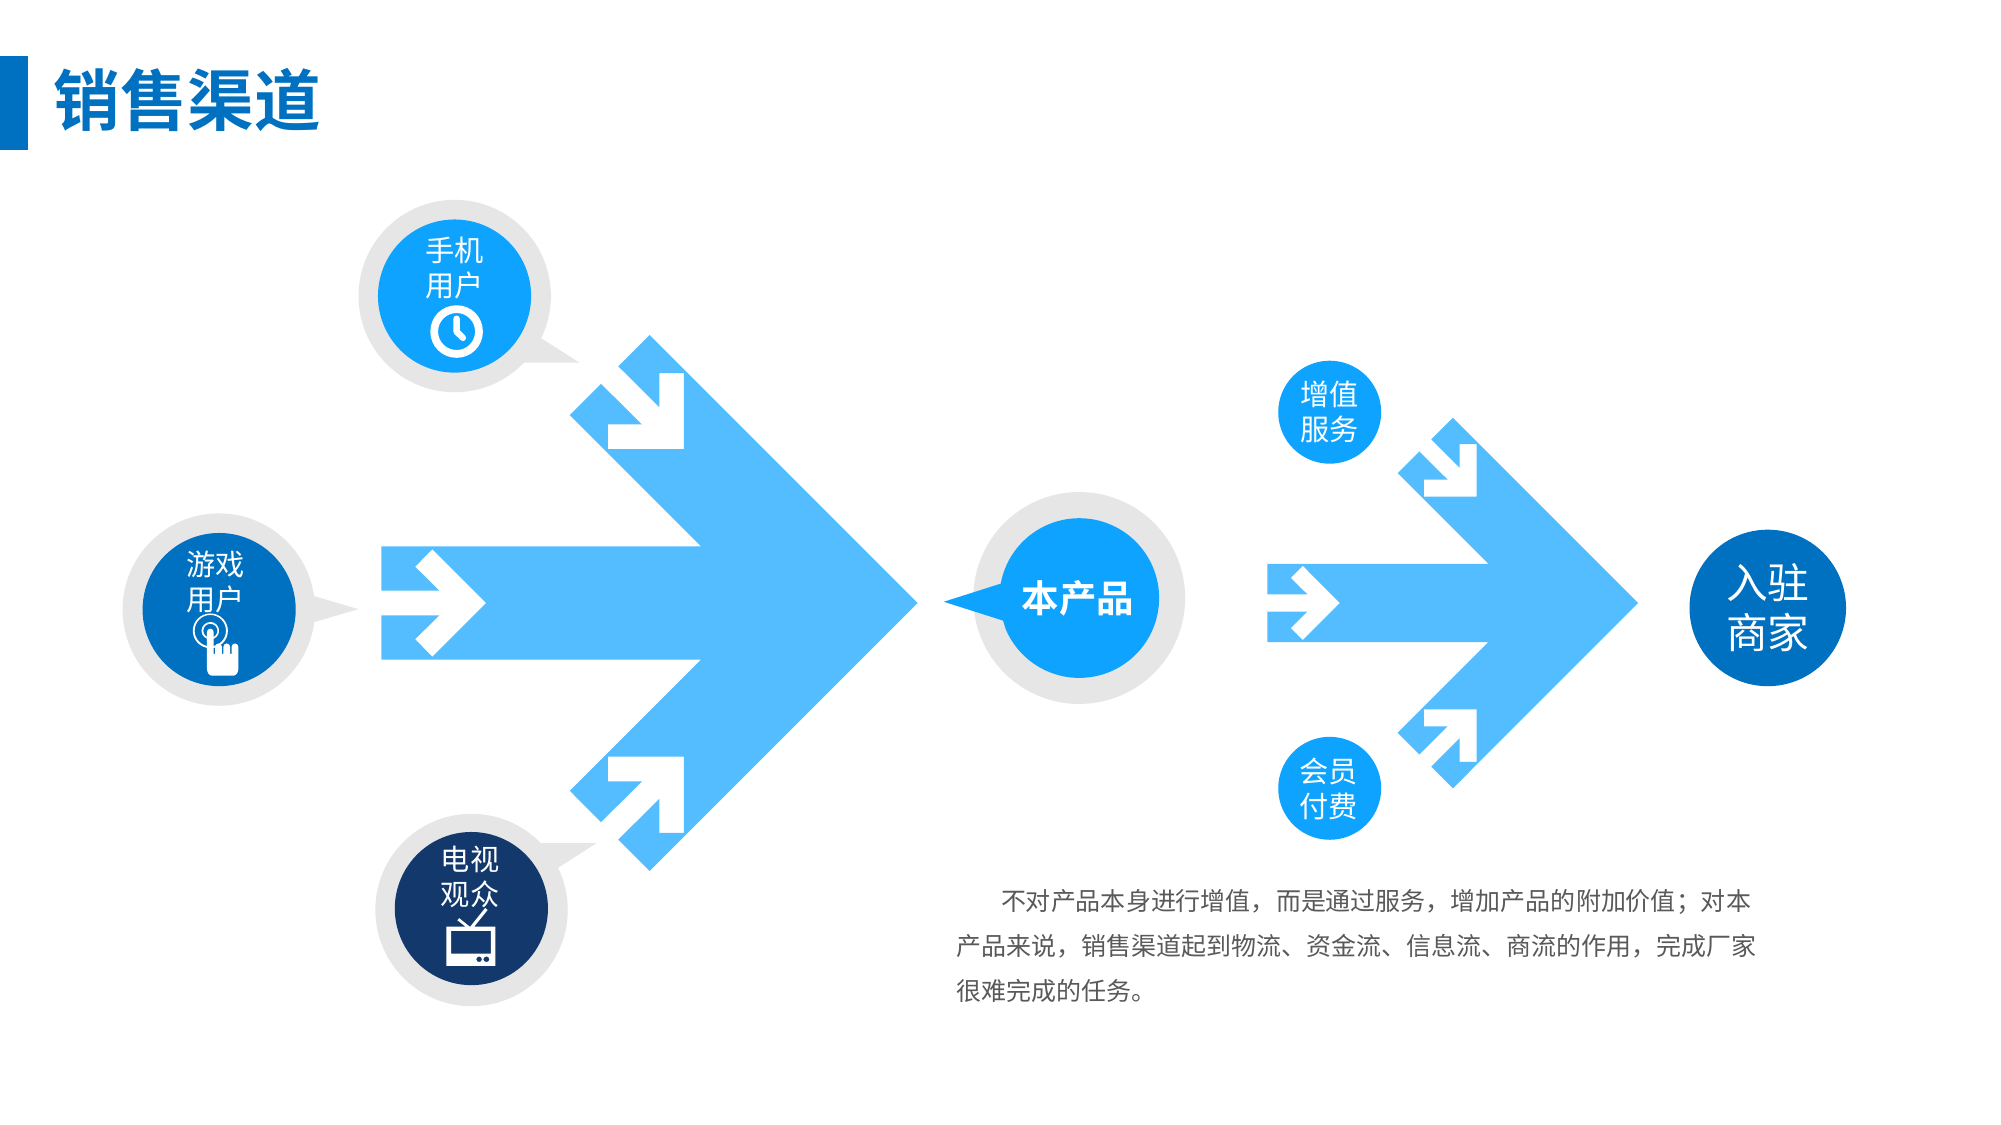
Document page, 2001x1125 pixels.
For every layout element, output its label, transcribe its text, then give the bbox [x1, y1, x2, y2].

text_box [122, 199, 918, 1007]
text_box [943, 492, 1186, 704]
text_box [1689, 529, 1847, 687]
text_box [0, 51, 372, 150]
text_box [1265, 360, 1639, 840]
text_box 不对产品本身进行增值，而是通过服务，增加产品的附加价值；对本产品来说，销售渠道起到物流、资金流、信息流、商流的作用，完成厂家很难完成的任务。 [941, 863, 1786, 1013]
